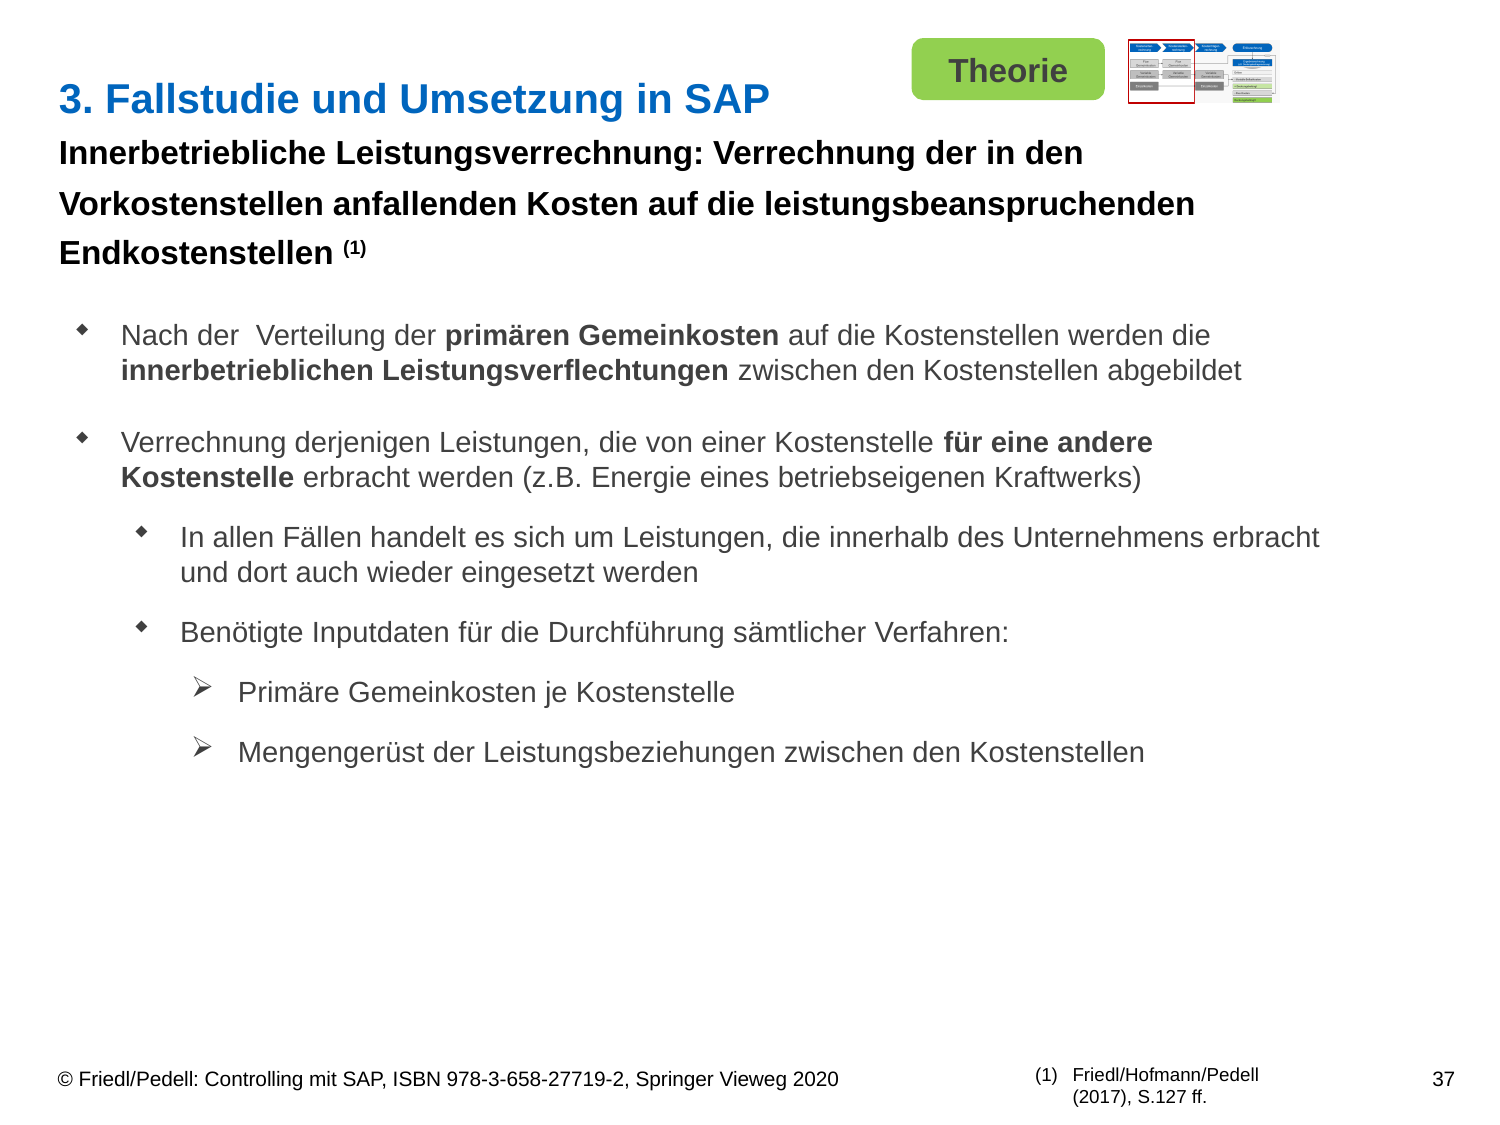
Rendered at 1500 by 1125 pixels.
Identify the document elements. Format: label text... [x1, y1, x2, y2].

list Innerbetriebliche Leistungsverrechnung: Verrechnung der in den Vorkostenstellen anfallenden Kosten auf die leistungsbeanspruchenden Endkostenstellen (1) [58, 121, 1278, 171]
text_box Nach der Verteilung der primären Gemeinkosten auf die Kostenstellen werden die innerbetrieblichen Leistungsverflechtungen zwischen den Kostenstellen abgebildet Verrechnung derjenigen Leistungen, die von einer Kostenstelle für eine andere Kostenstelle erbracht werden (z.B. Energie eines betriebseigenen Kraftwerks) In allen Fällen handelt es sich um Leistungen, die innerhalb des Unternehmens erbracht und dort auch wieder eingesetzt werden Benötigte Inputdaten für die Durchführung sämtlicher Verfahren: Primäre Gemeinkosten je Kostenstelle Mengengerüst der Leistungsbeziehungen zwischen den Kostenstellen [58, 236, 1347, 979]
text_box Theorie [911, 38, 1105, 101]
text_box Friedl/Hofmann/Pedell (2017), S.127 ff. [1020, 1054, 1278, 1115]
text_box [1128, 39, 1281, 104]
footer © Friedl/Pedell: Controlling mit SAP, ISBN 978-3-658-27719-2, Springer Vieweg 2020 [42, 1058, 1235, 1113]
slide_number 37 [1262, 1058, 1470, 1119]
title 3. Fallstudie und Umsetzung in SAP [58, 58, 1278, 119]
